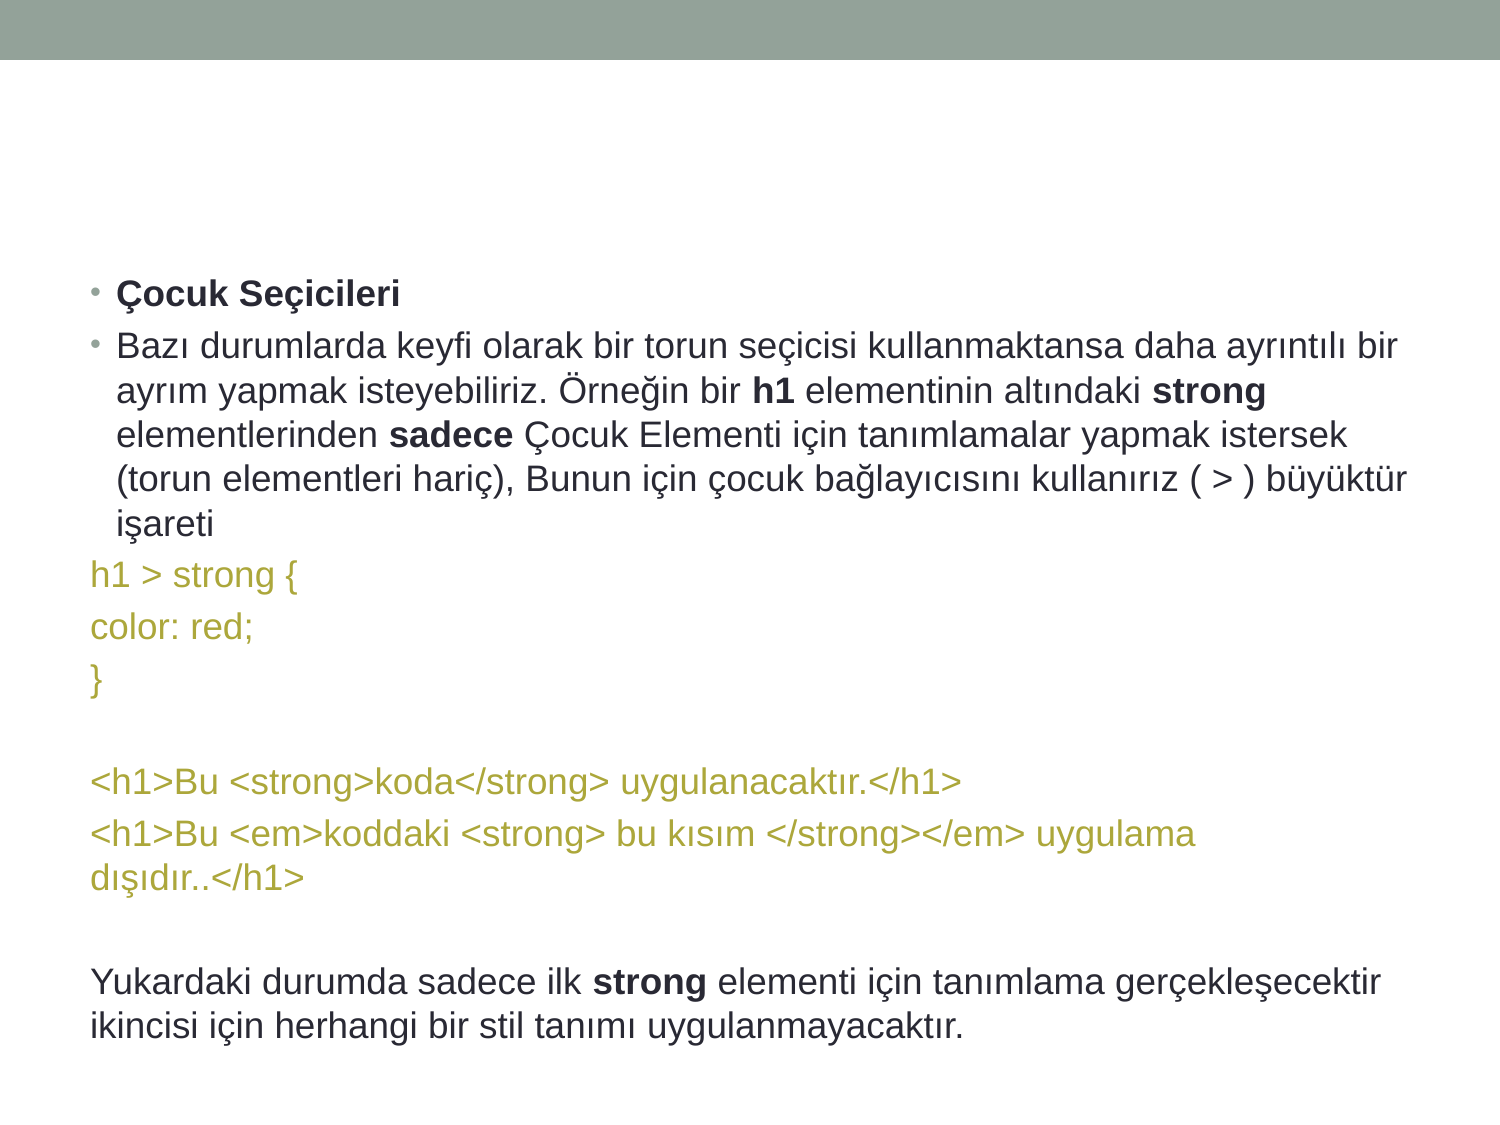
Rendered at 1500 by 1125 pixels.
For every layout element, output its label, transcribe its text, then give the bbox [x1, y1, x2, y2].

list Çocuk Seçicileri Bazı durumlarda keyfi olarak bir torun seçicisi kullanmaktansa daha ayrıntılı bir ayrım yapmak isteyebiliriz. Örneğin bir h1 elementinin altındaki strong elementlerinden sadece Çocuk Elementi için tanımlamalar yapmak istersek (torun elementleri hariç), Bunun için çocuk bağlayıcısını kullanırız ( > ) büyüktür işareti h1 > strong { color: red; } <h1>Bu <strong>koda</strong> uygulanacaktır.</h1> <h1>Bu <em>koddaki <strong> bu kısım </strong></em> uygulama dışıdır..</h1> Yukardaki durumda sadece ilk strong elementi için tanımlama gerçekleşecektir ikincisi için herhangi bir stil tanımı uygulanmayacaktır. [75, 262, 1425, 1063]
